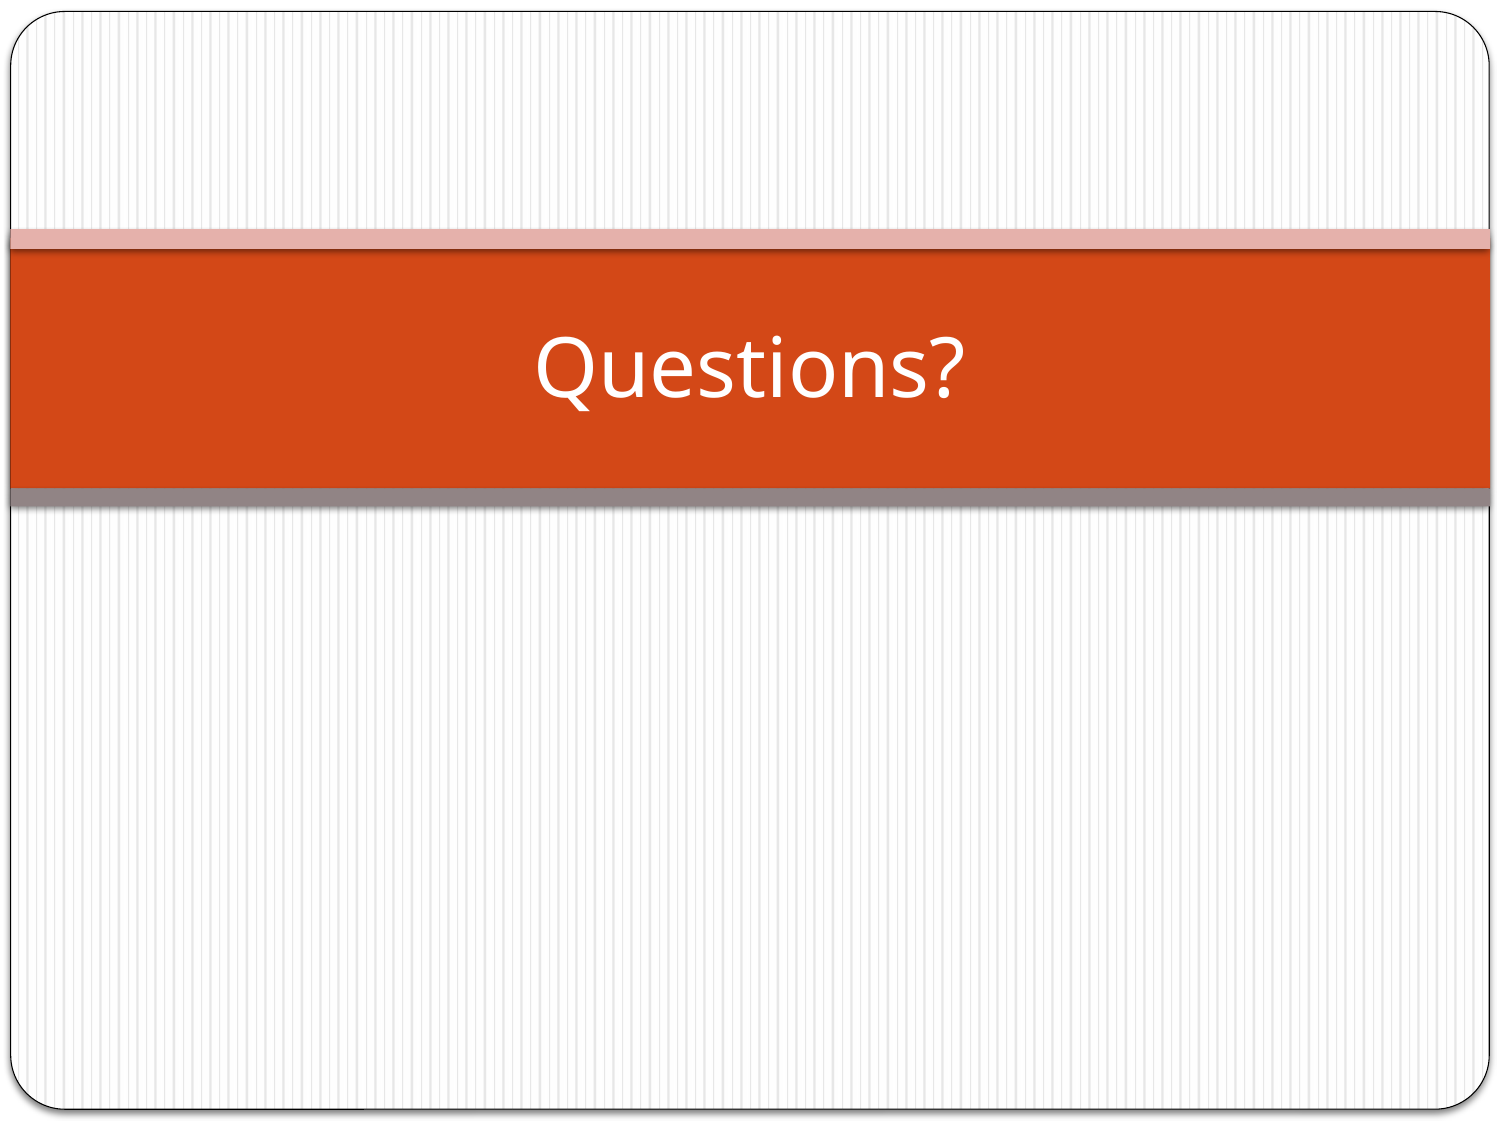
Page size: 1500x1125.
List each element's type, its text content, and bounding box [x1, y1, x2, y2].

title Questions? [75, 247, 1425, 489]
